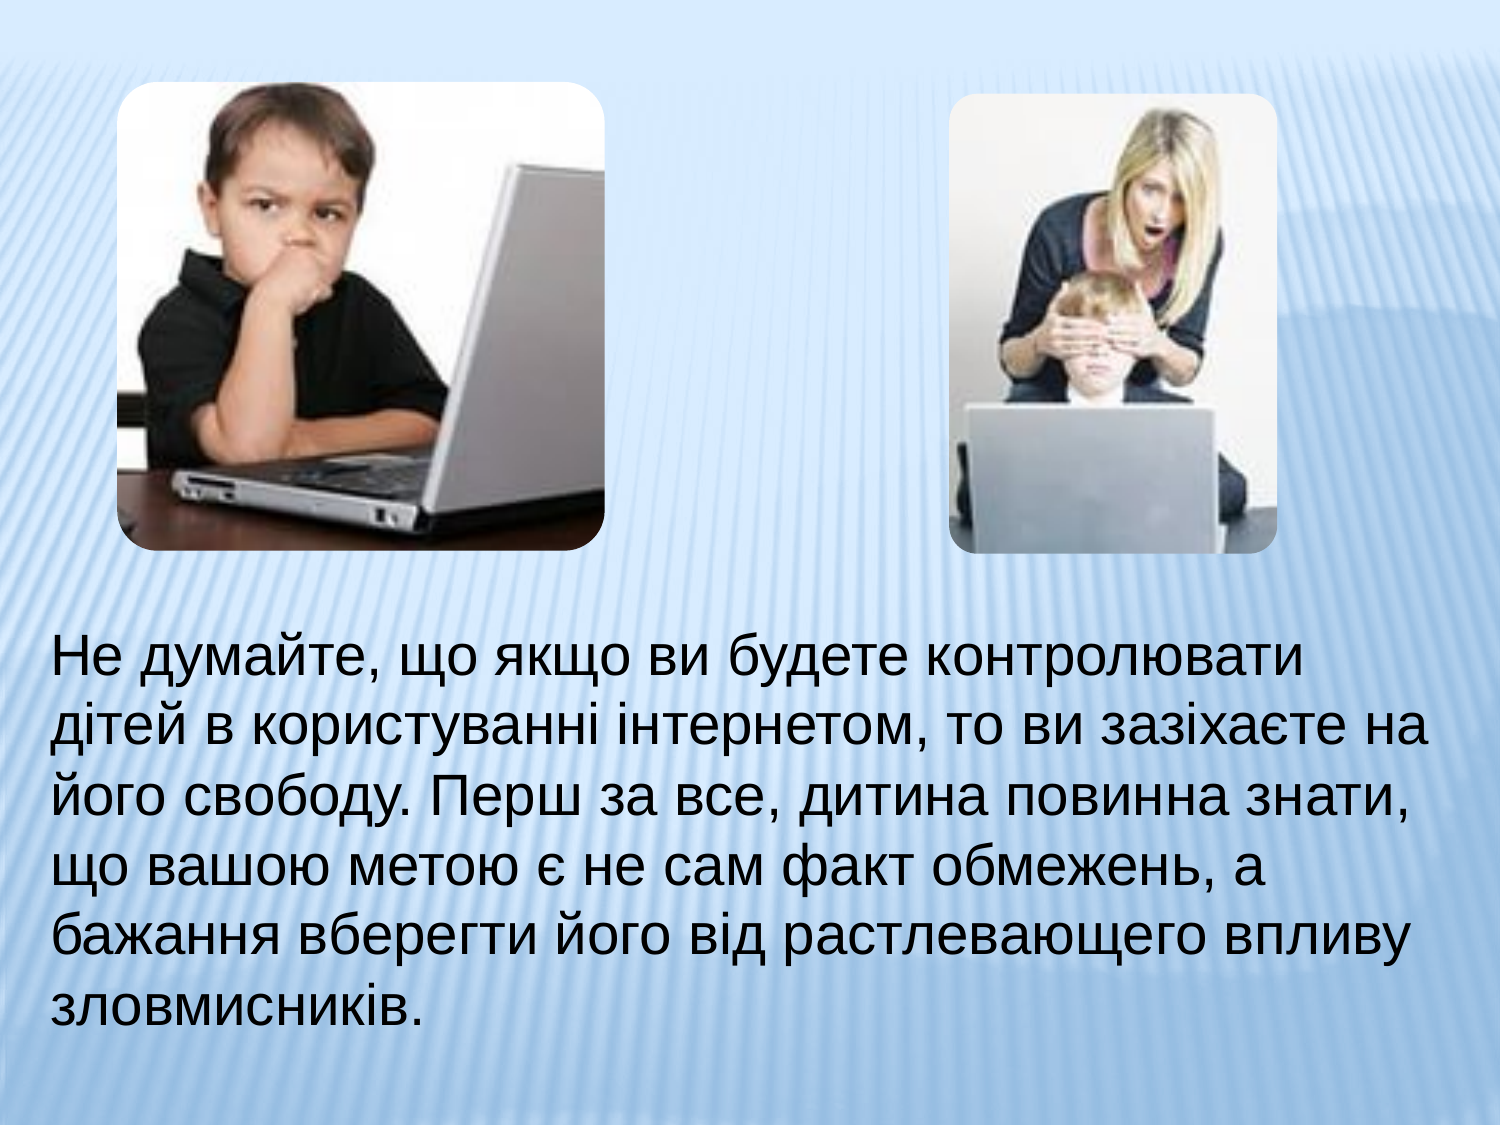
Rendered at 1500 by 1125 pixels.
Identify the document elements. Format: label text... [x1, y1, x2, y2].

picture [116, 81, 605, 552]
picture [948, 93, 1278, 554]
text_box Не думайте, що якщо ви будете контролювати дітей в користуванні інтернетом, то ви зазіхаєте на його свободу. Перш за все, дитина повинна знати, що вашою метою є не сам факт обмежень, а бажання вберегти його від растлевающего впливу зловмисників. [35, 609, 1454, 1044]
